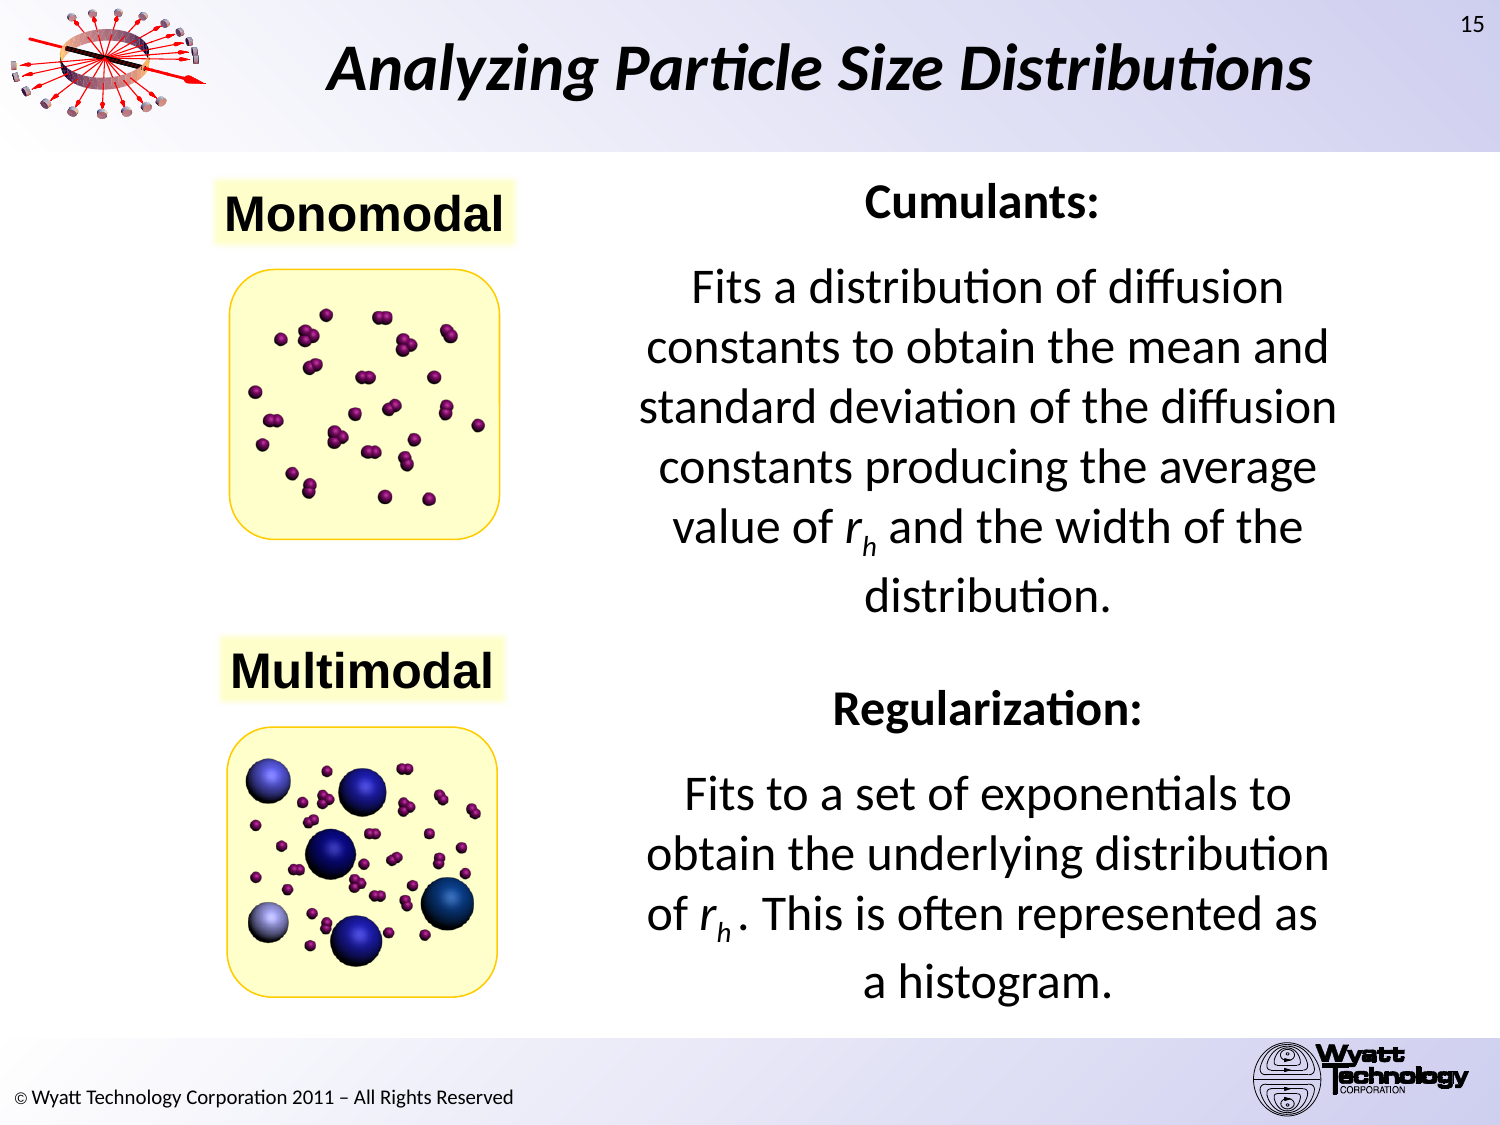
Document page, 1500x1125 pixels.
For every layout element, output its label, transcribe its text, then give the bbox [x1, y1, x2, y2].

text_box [218, 174, 506, 540]
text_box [219, 631, 505, 998]
title Analyzing Particle Size Distributions [217, 16, 1424, 112]
text_box Regularization: Fits to a set of exponentials to obtain the underlying distribution of rh . This is often represented as a histogram. [616, 667, 1360, 1016]
text_box Cumulants: Fits a distribution of diffusion constants to obtain the mean and standard deviation of the diffusion constants producing the average value of rh and the width of the distribution. [589, 161, 1387, 630]
